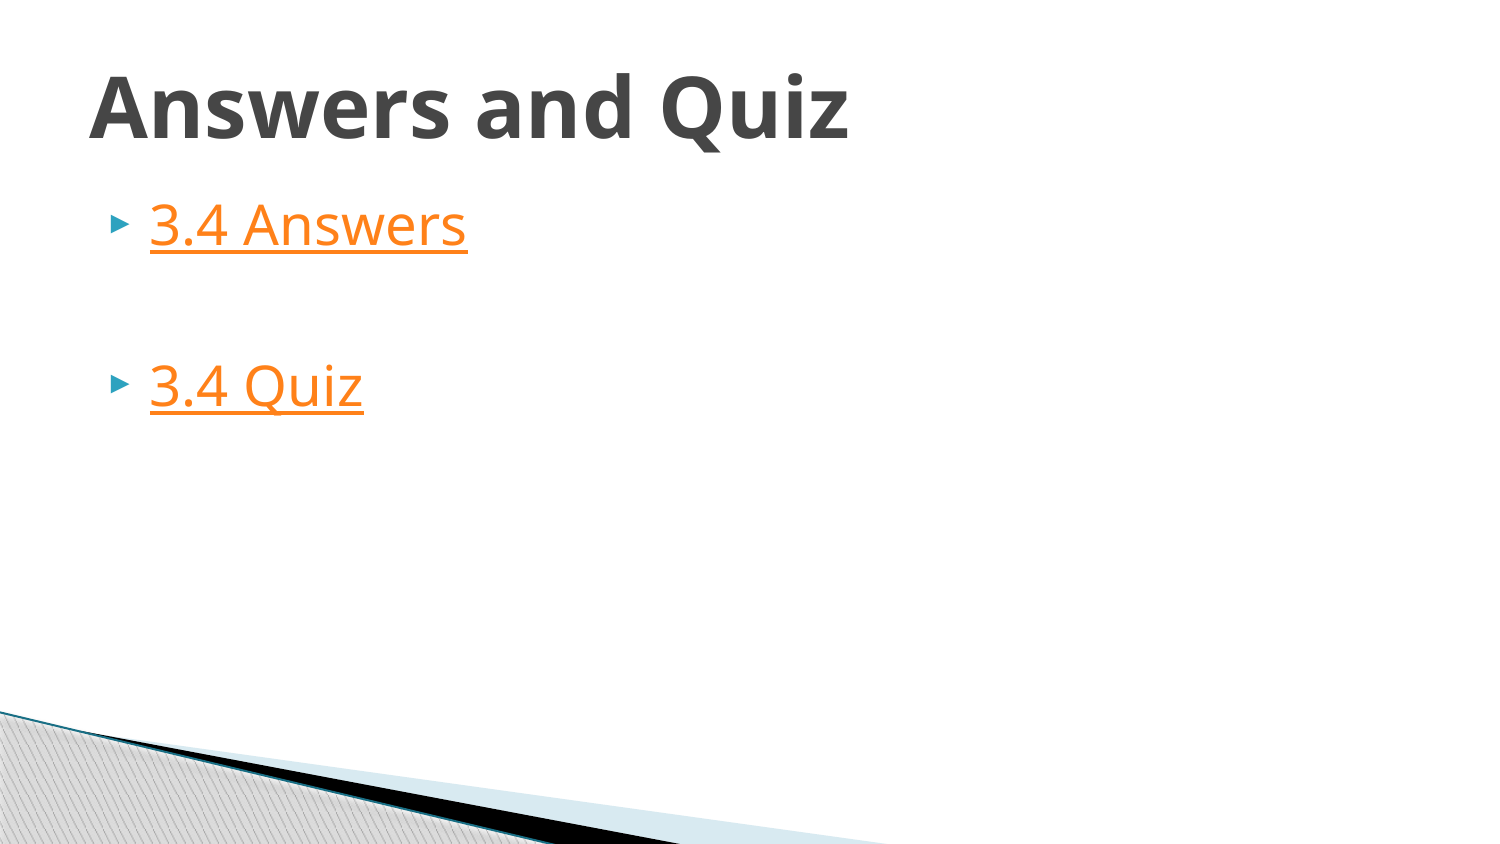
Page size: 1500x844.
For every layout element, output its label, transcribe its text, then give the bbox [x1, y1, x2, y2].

title Answers and Quiz [75, 33, 1425, 175]
list 3.4 Answers 3.4 Quiz [75, 182, 1425, 740]
